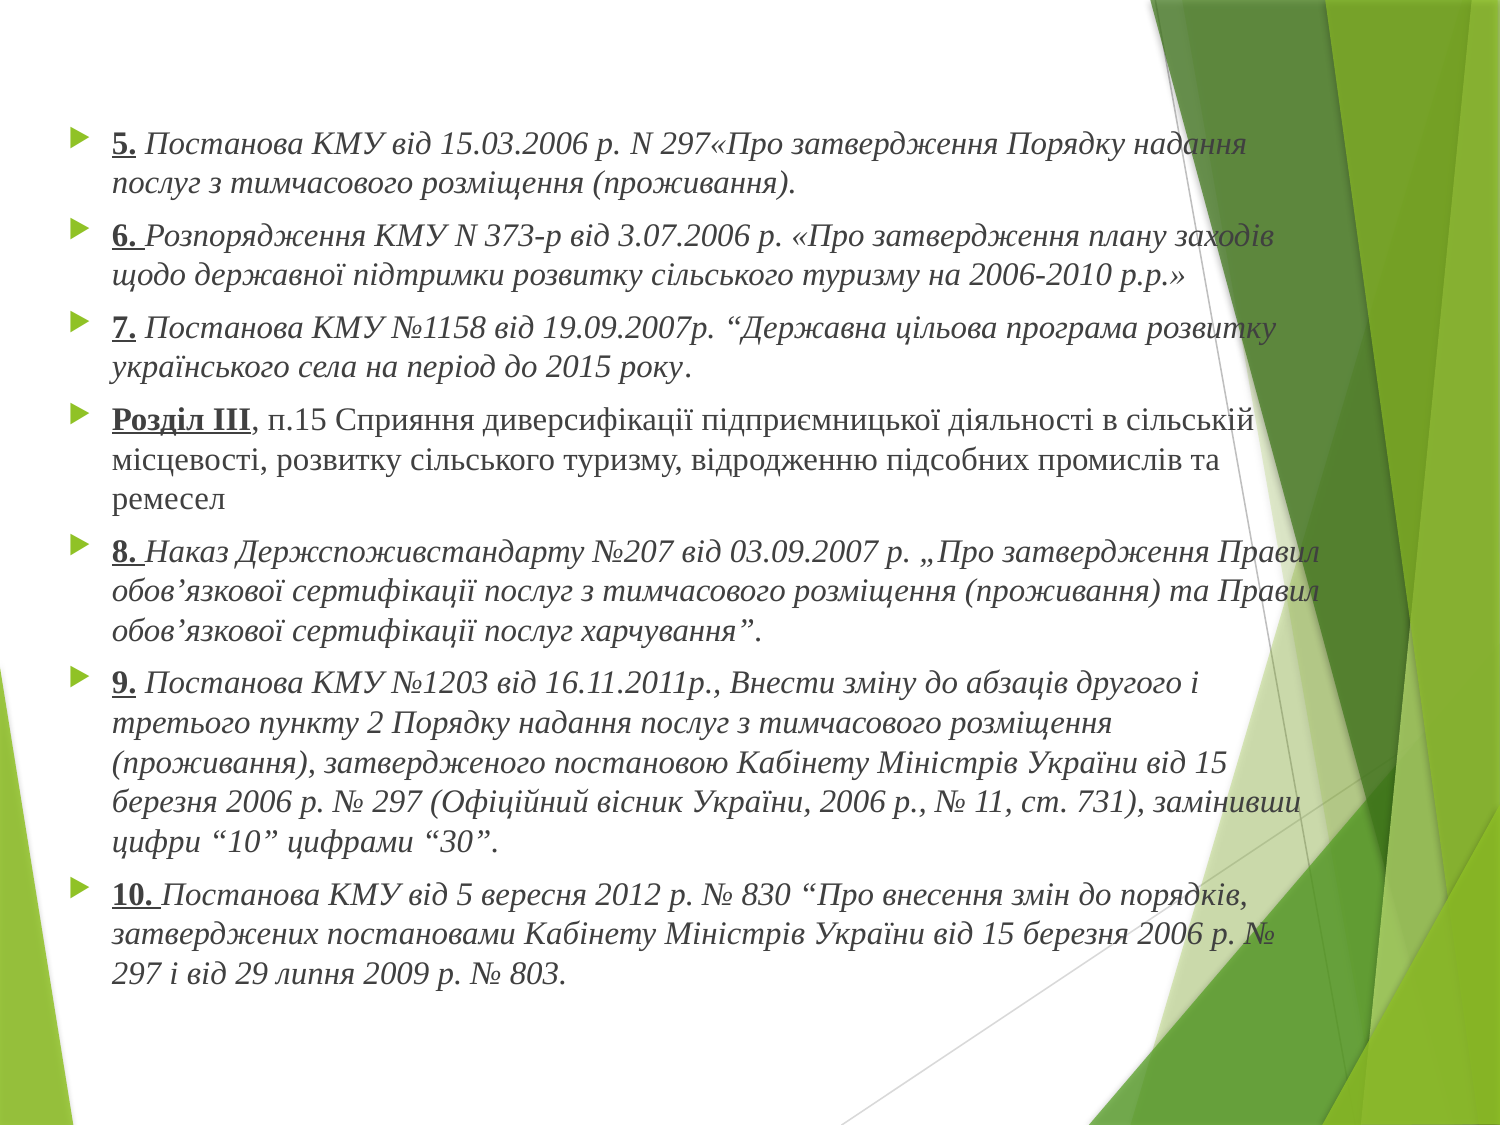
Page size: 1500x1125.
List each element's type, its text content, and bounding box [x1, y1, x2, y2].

list 5. Постанова КМУ від 15.03.2006 р. N 297«Про затвердження Порядку надання послуг з тимчасового розміщення (проживання). 6. Розпорядження КМУ N 373-р від 3.07.2006 р. «Про затвердження плану заходів щодо державної підтримки розвитку сільського туризму на 2006-2010 р.р.» 7. Постанова КМУ №1158 від 19.09.2007р. “Державна цільова програма розвитку українського села на період до 2015 року. Розділ ІІІ, п.15 Сприяння диверсифікації підприємницької діяльності в сільській місцевості, розвитку сільського туризму, відродженню підсобних промислів та ремесел 8. Наказ Держспоживстандарту №207 від 03.09.2007 р. „Про затвердження Правил обов’язкової сертифікації послуг з тимчасового розміщення (проживання) та Правил обов’язкової сертифікації послуг харчування”. 9. Постанова КМУ №1203 від 16.11.2011р., Внести зміну до абзаців другого і третього пункту 2 Порядку надання послуг з тимчасового розміщення (проживання), затвердженого постановою Кабінету Міністрів України від 15 березня 2006 р. № 297 (Офіційний вісник України, 2006 р., № 11, ст. 731), замінивши цифри “10” цифрами “30”. 10. Постанова КМУ від 5 вересня 2012 р. № 830 “Про внесення змін до порядків, затверджених постановами Кабінету Міністрів України від 15 березня 2006 р. № 297 і від 29 липня 2009 р. № 803. [53, 113, 1341, 1024]
